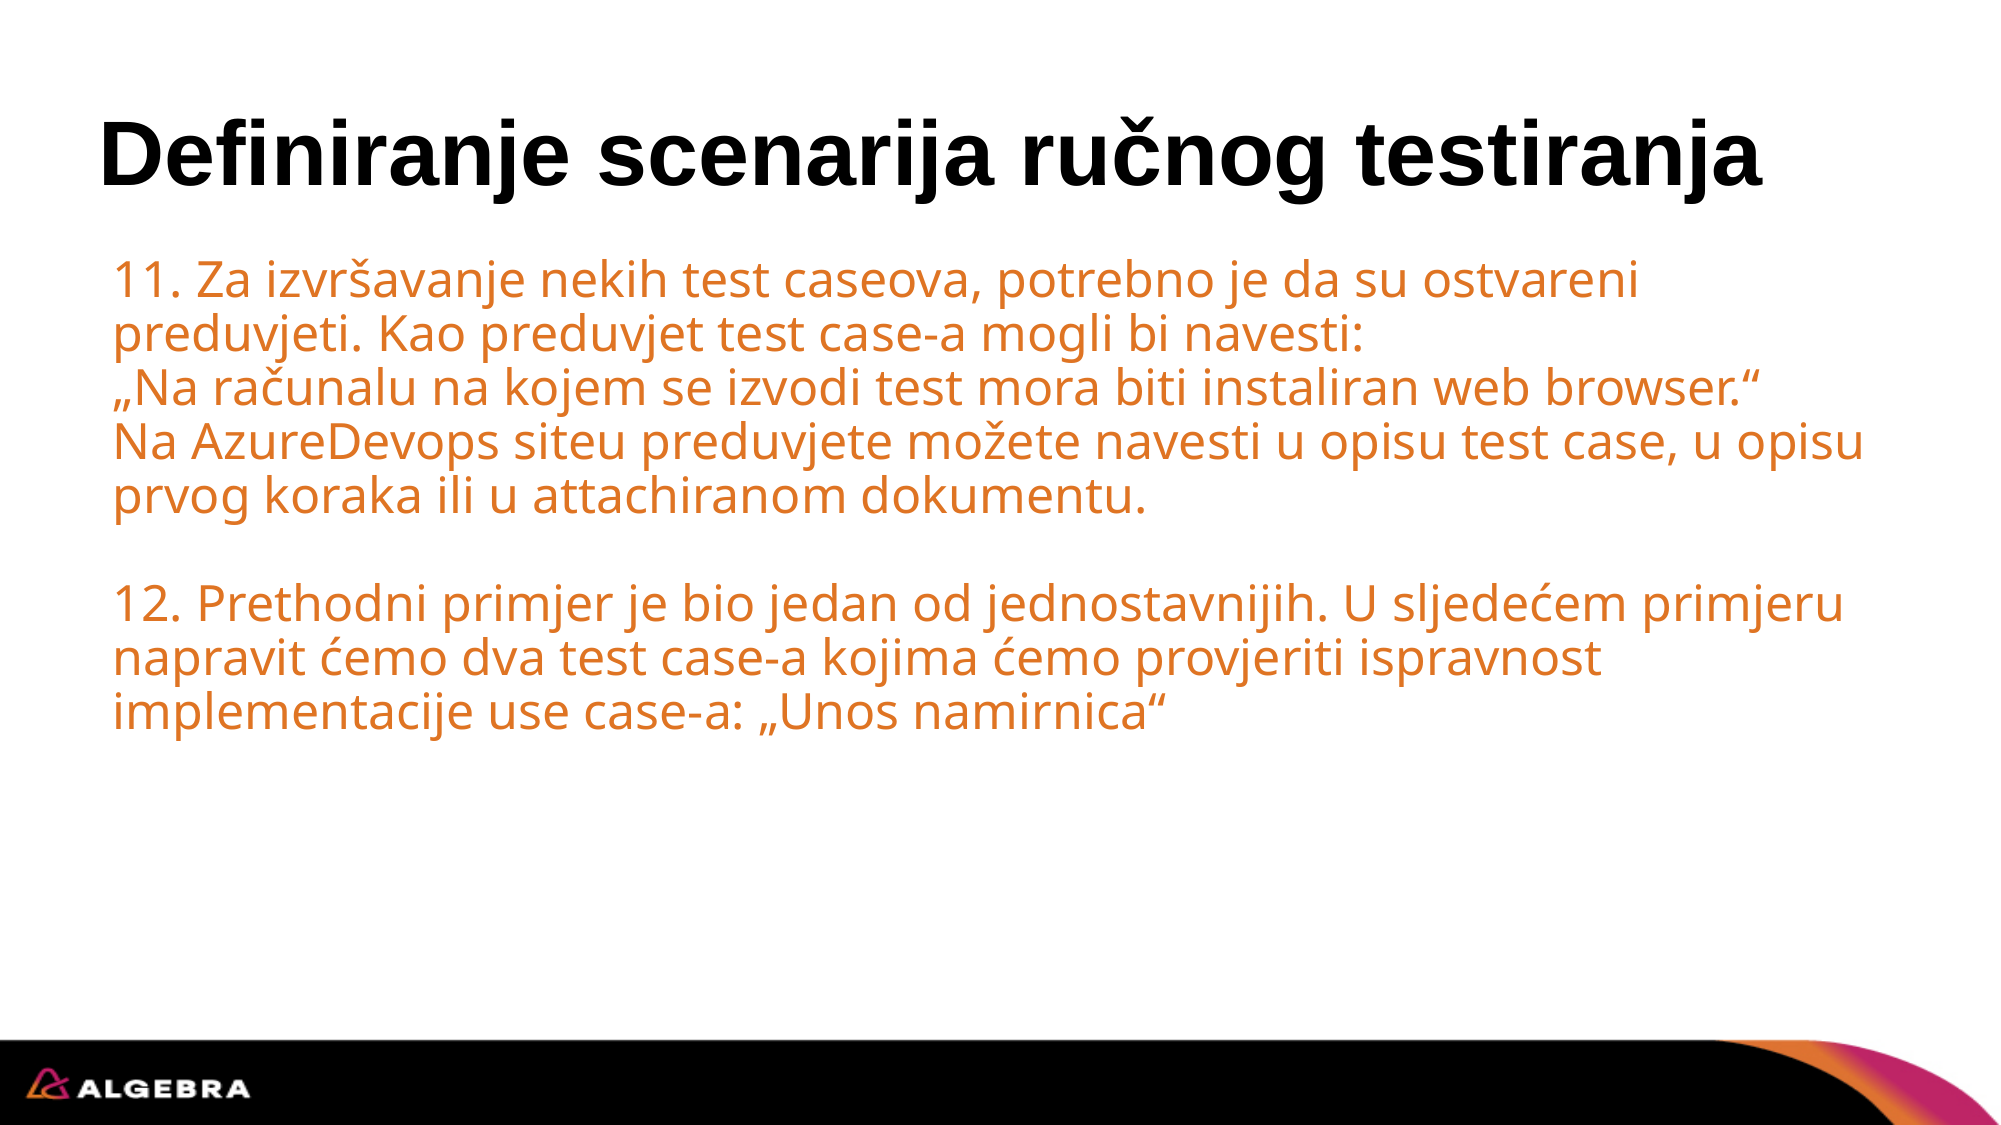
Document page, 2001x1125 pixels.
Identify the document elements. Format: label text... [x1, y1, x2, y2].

list 11. Za izvršavanje nekih test caseova, potrebno je da su ostvareni preduvjeti. Kao preduvjet test case-a mogli bi navesti: „Na računalu na kojem se izvodi test mora biti instaliran web browser.“ Na AzureDevops siteu preduvjete možete navesti u opisu test case, u opisu prvog koraka ili u attachiranom dokumentu. 12. Prethodni primjer je bio jedan od jednostavnijih. U sljedećem primjeru napravit ćemo dva test case-a kojima ćemo provjeriti ispravnost implementacije use case-a: „Unos namirnica“ [98, 246, 1908, 991]
picture [0, 0, 2001, 1125]
title Definiranje scenarija ručnog testiranja [98, 81, 1910, 213]
